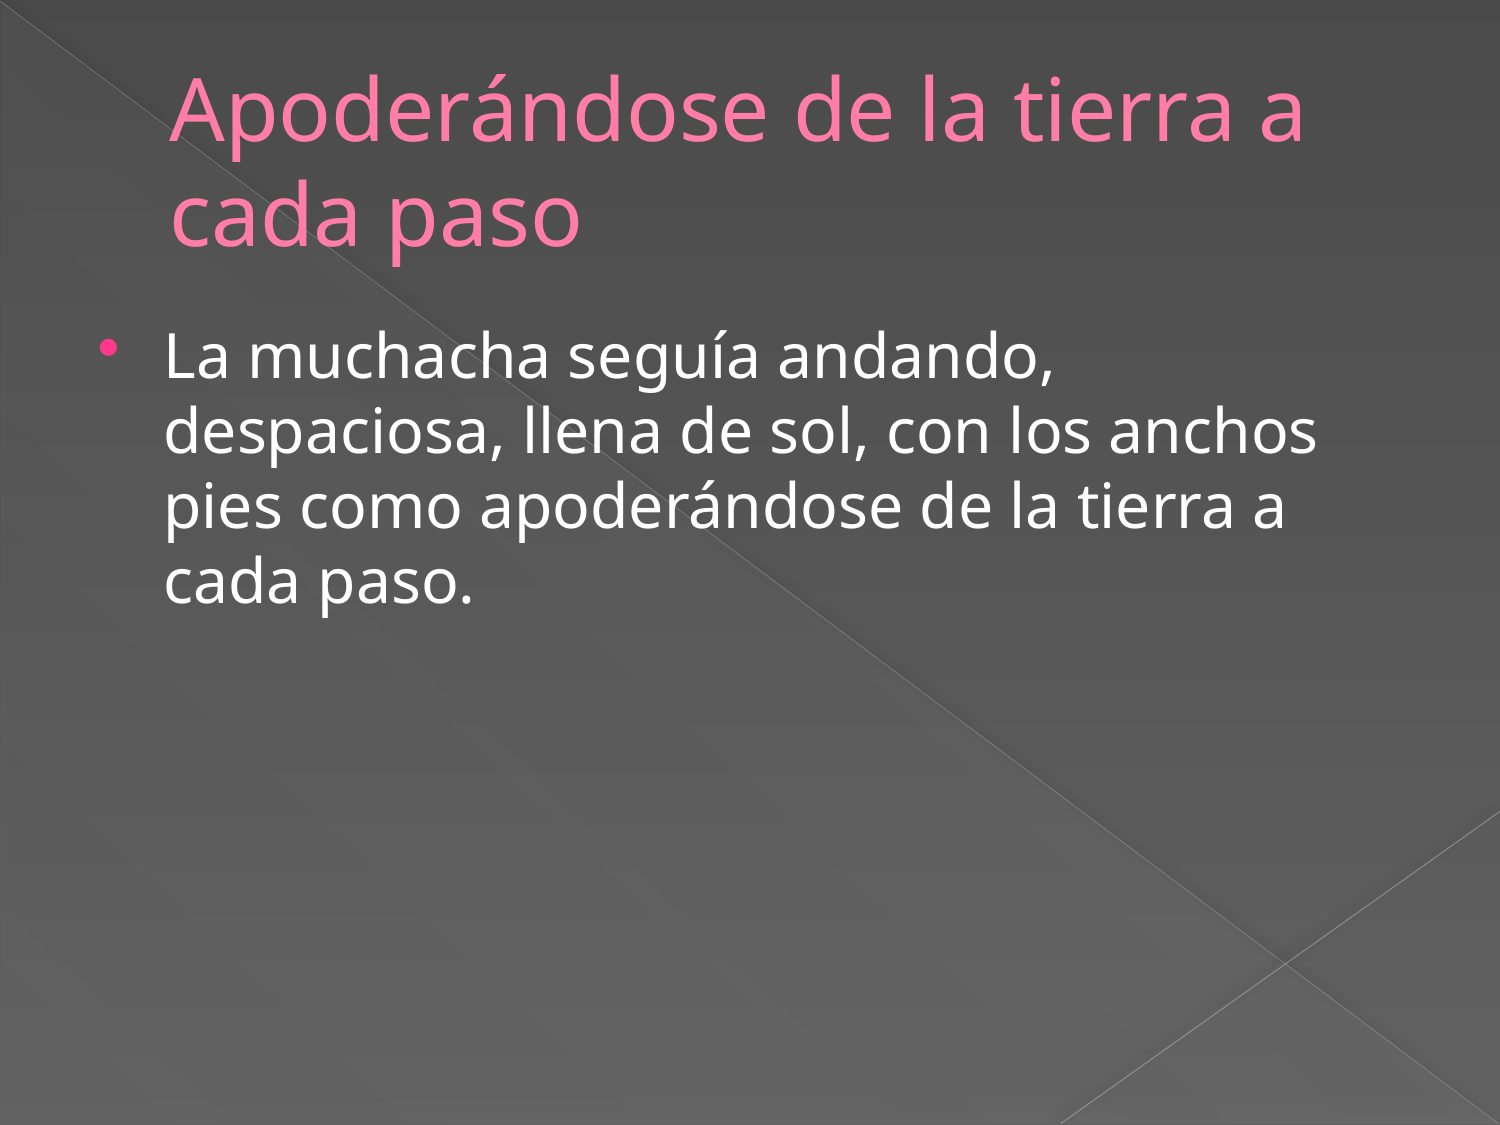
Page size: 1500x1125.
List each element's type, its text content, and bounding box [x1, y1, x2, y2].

list La muchacha seguía andando, despaciosa, llena de sol, con los anchos pies como apoderándose de la tierra a cada paso. [75, 308, 1425, 1059]
title Apoderándose de la tierra a cada paso [75, 43, 1425, 274]
